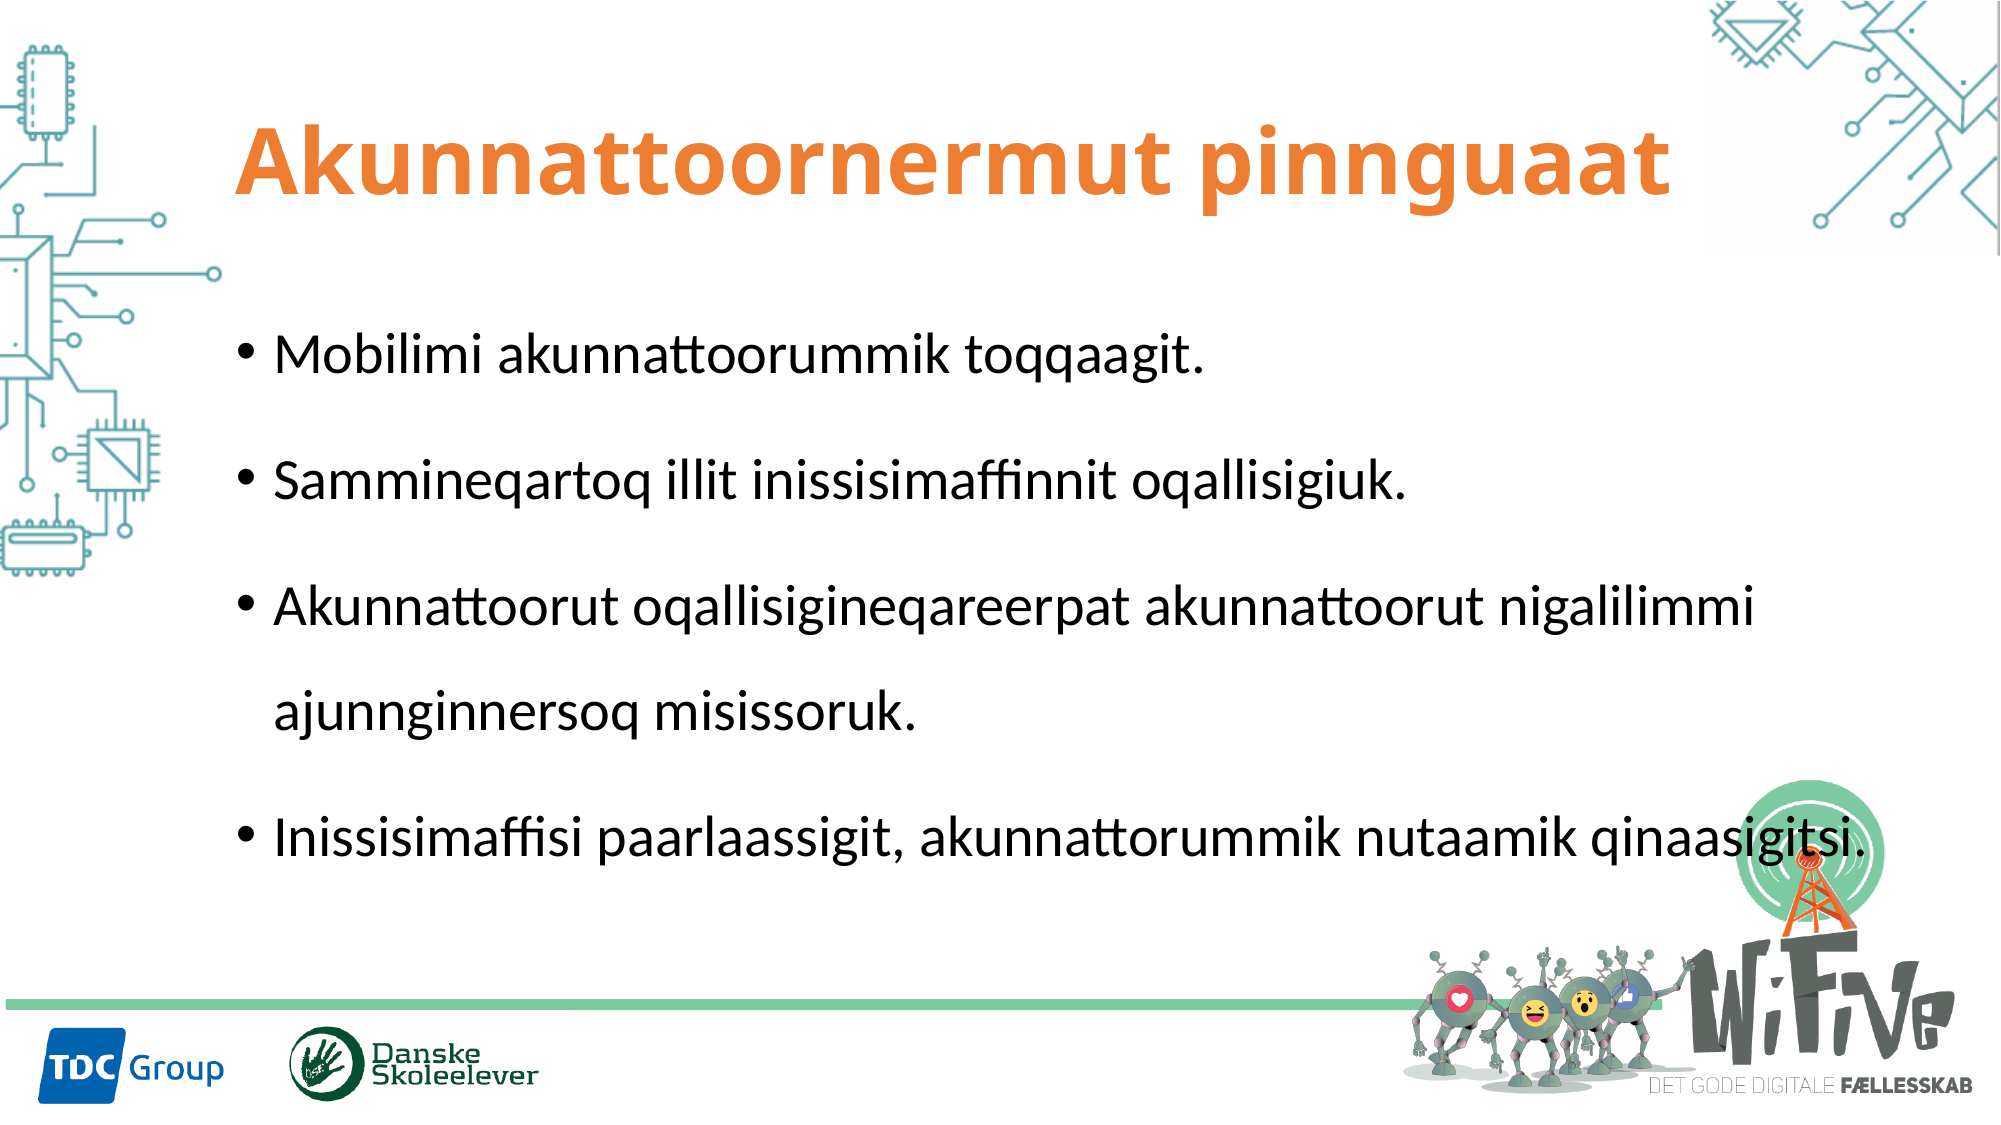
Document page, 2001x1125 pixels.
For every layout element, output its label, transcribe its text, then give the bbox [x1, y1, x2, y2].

picture [0, 0, 233, 605]
picture [0, 1010, 566, 1116]
title Akunnattoornermut pinnguaat [220, 55, 1946, 273]
list Mobilimi akunnattoorummik toqqaagit. Sammineqartoq illit inissisimaffinnit oqallisigiuk. Akunnattoorut oqallisigineqareerpat akunnattoorut nigalilimmi ajunnginnersoq misissoruk. Inissisimaffisi paarlaassigit, akunnattorummik nutaamik qinaasigitsi. [220, 273, 1946, 987]
picture [1341, 755, 1984, 1125]
picture [1708, 1, 1999, 255]
